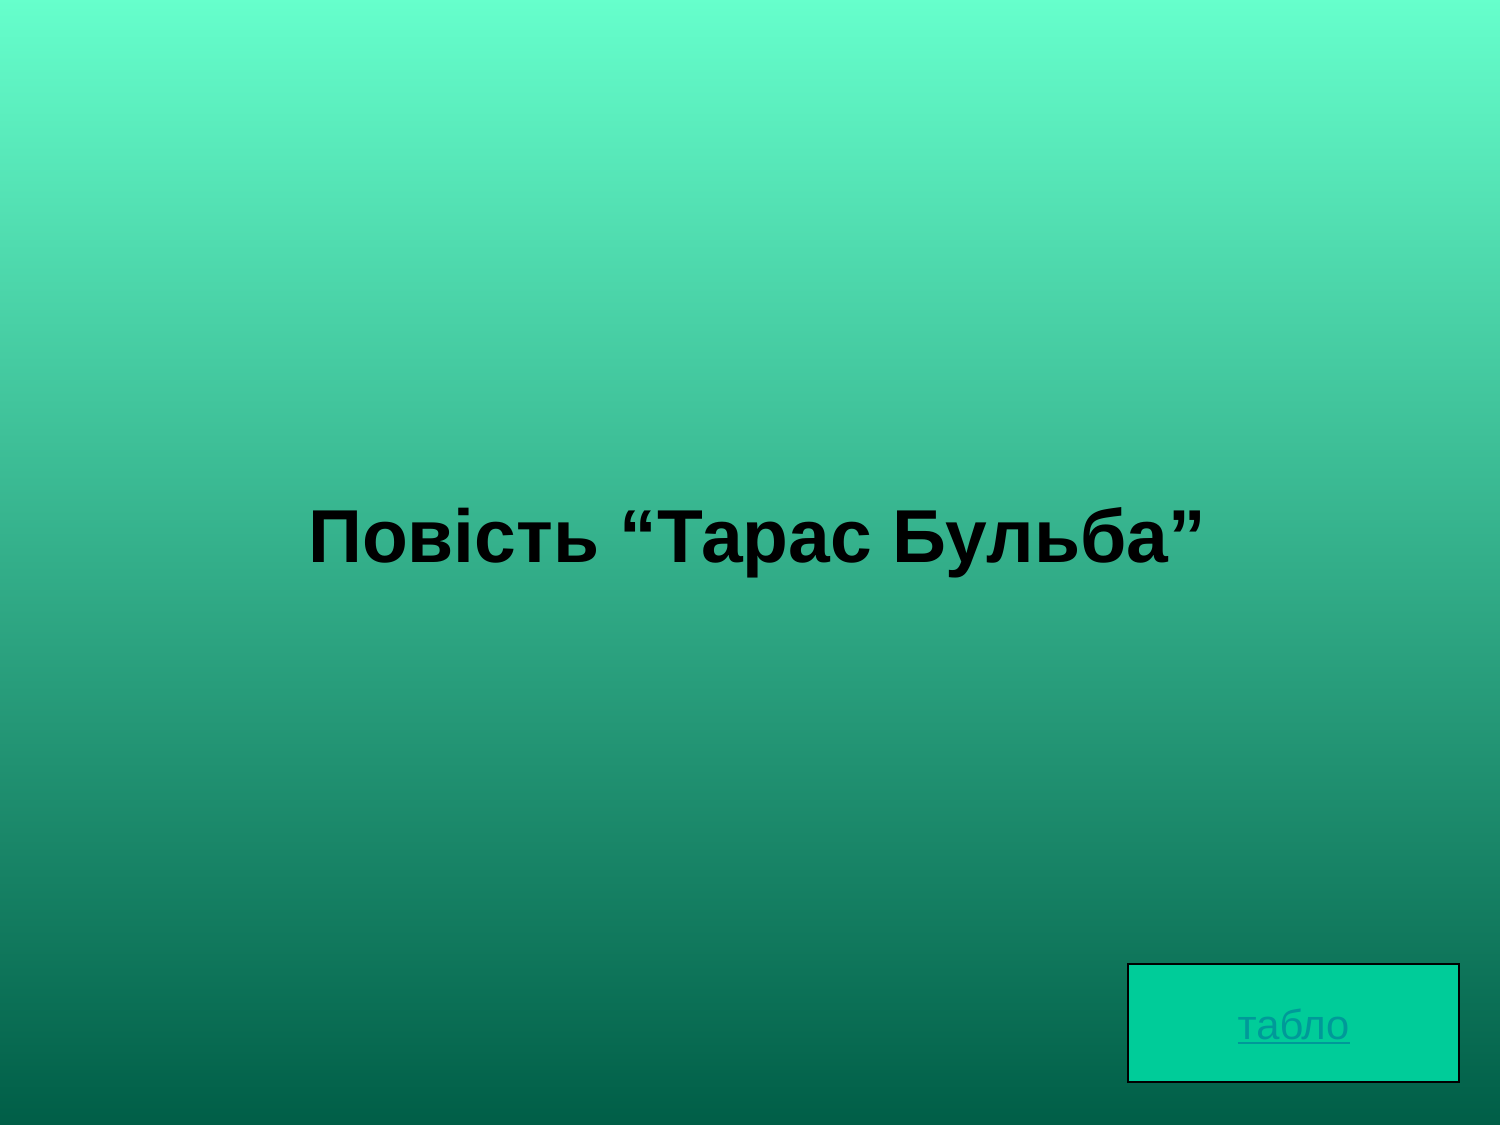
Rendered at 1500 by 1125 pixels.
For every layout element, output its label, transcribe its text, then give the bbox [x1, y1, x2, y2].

list Повість “Тарас Бульба” [81, 269, 1433, 1013]
text_box табло [1128, 964, 1459, 1083]
